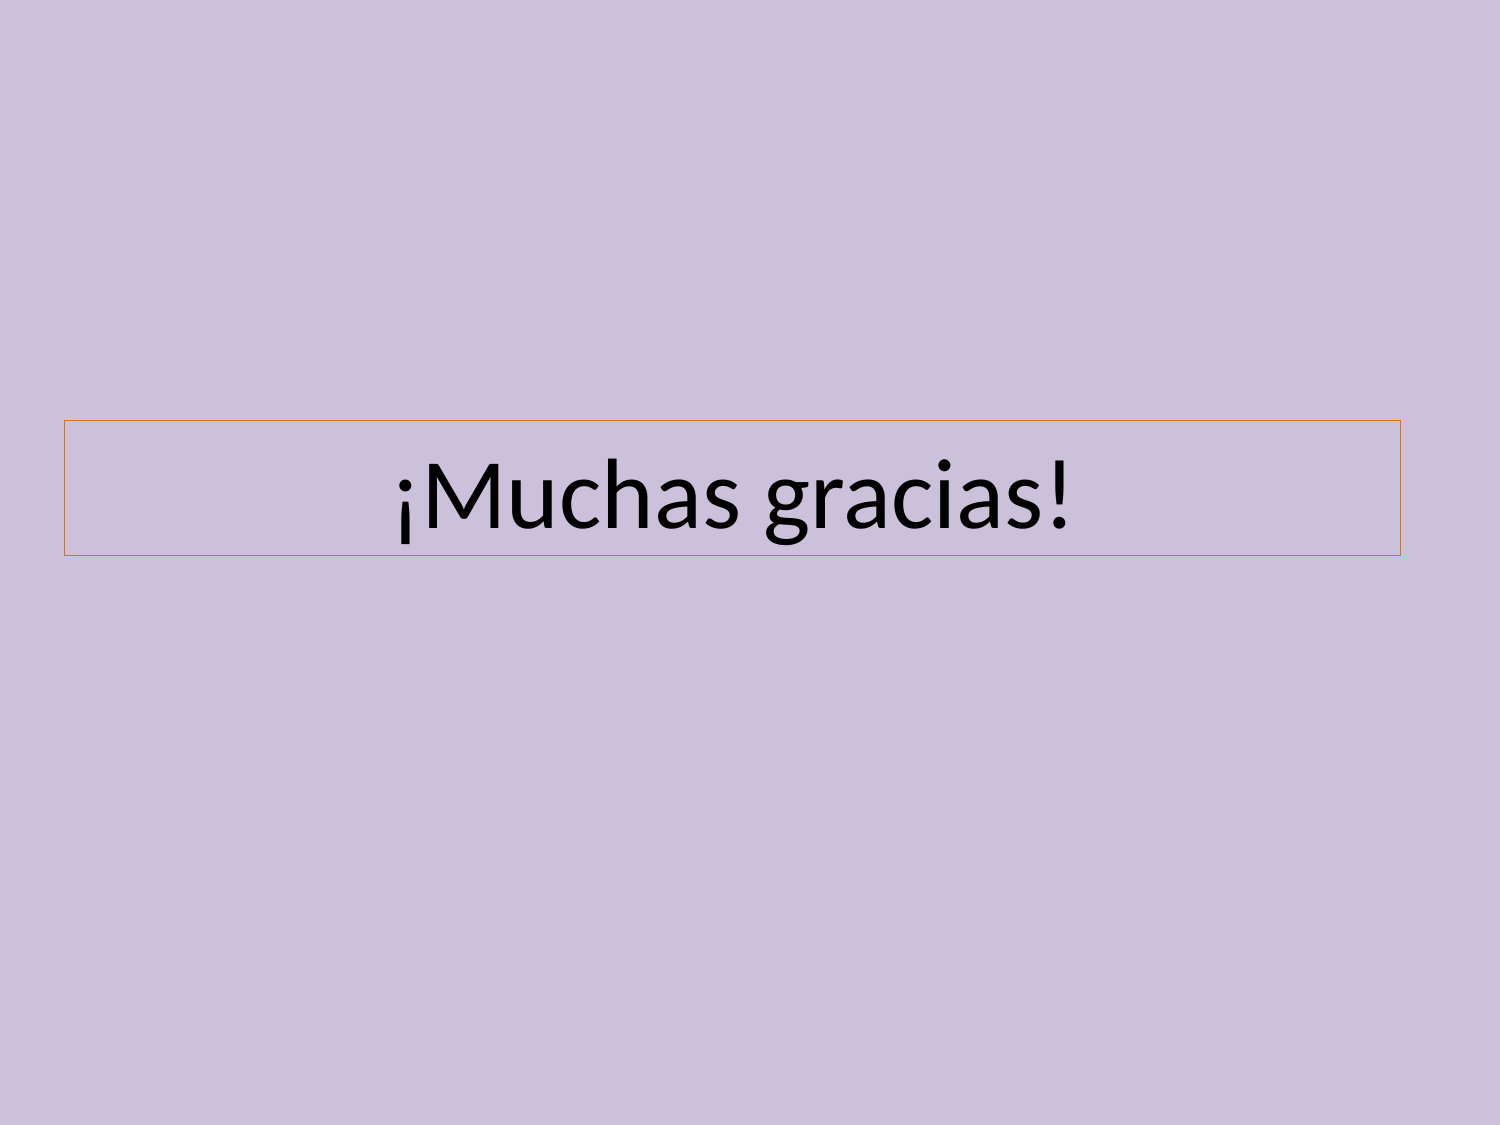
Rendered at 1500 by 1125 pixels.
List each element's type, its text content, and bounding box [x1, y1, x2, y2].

text_box ¡Muchas gracias! [64, 420, 1401, 556]
